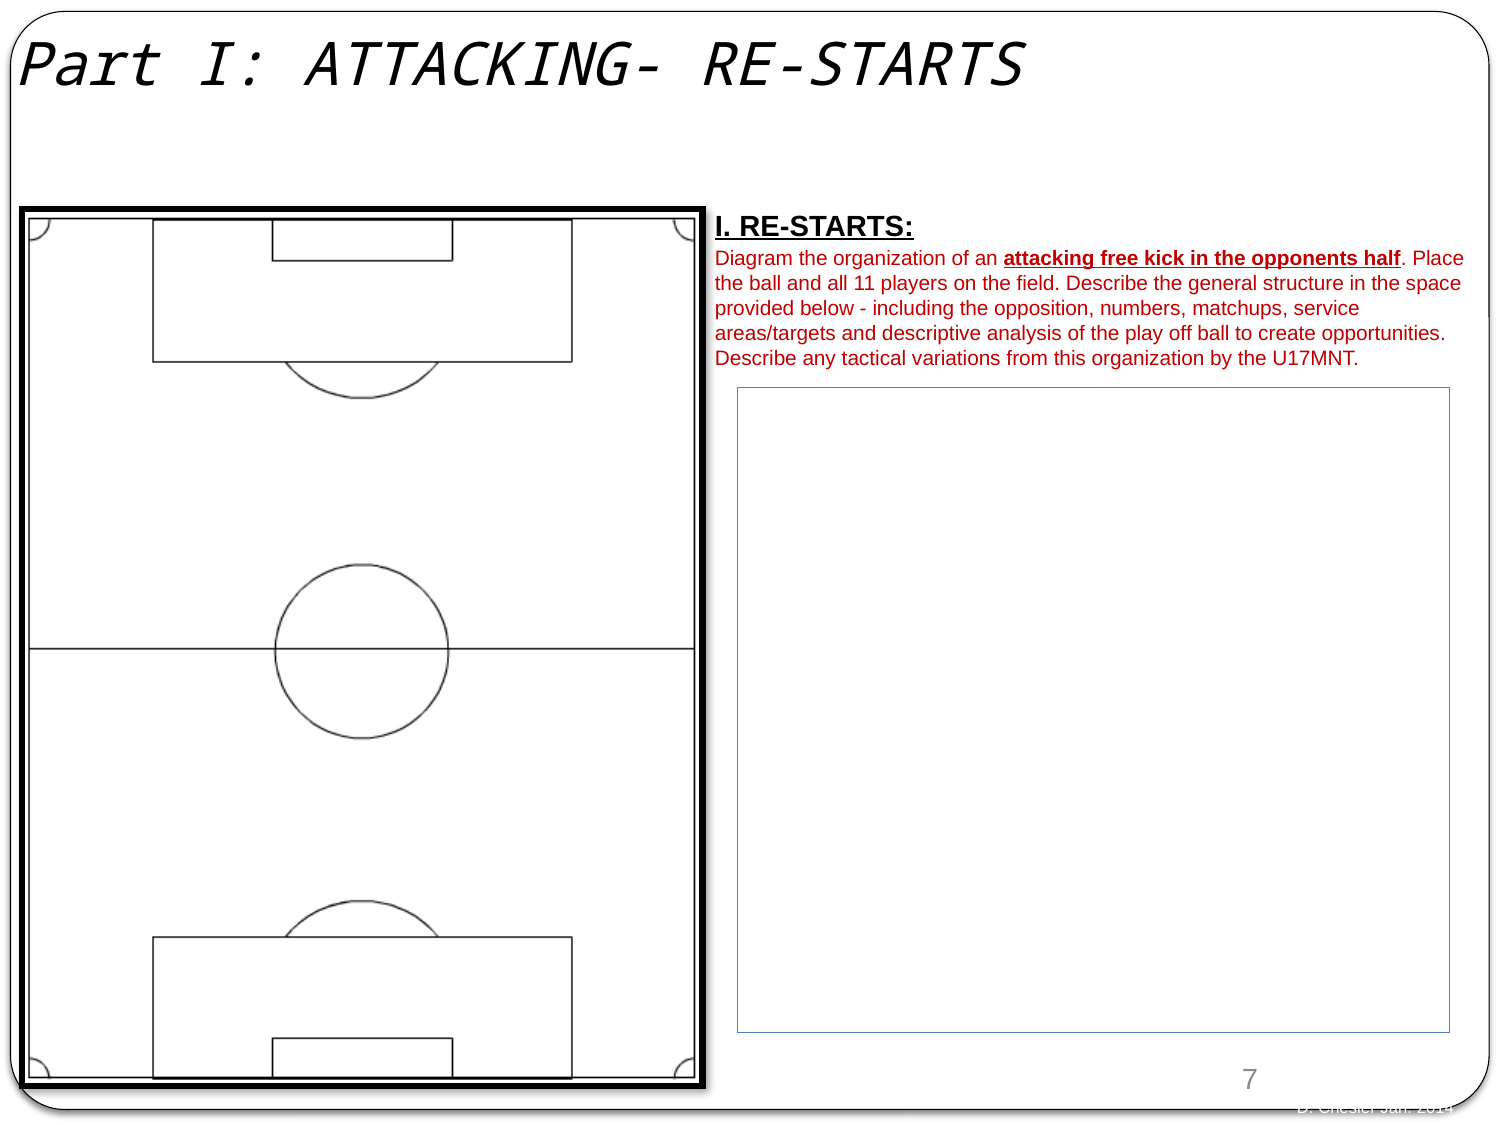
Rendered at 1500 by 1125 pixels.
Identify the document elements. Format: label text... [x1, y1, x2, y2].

text_box D. Chesler Jan. 2014 [1282, 1089, 1500, 1124]
text_box Diagram the organization of an attacking free kick in the opponents half. Place the ball and all 11 players on the field. Describe the general structure in the space provided below - including the opposition, numbers, matchups, service areas/targets and descriptive analysis of the play off ball to create opportunities. Describe any tactical variations from this organization by the U17MNT. [704, 237, 1500, 403]
text_box I. RE-STARTS: [699, 199, 1068, 237]
picture [24, 212, 700, 1084]
text_box [737, 387, 1450, 1033]
title Part I: ATTACKING- RE-STARTS [0, 0, 1350, 113]
slide_number 7 [1074, 1048, 1426, 1108]
